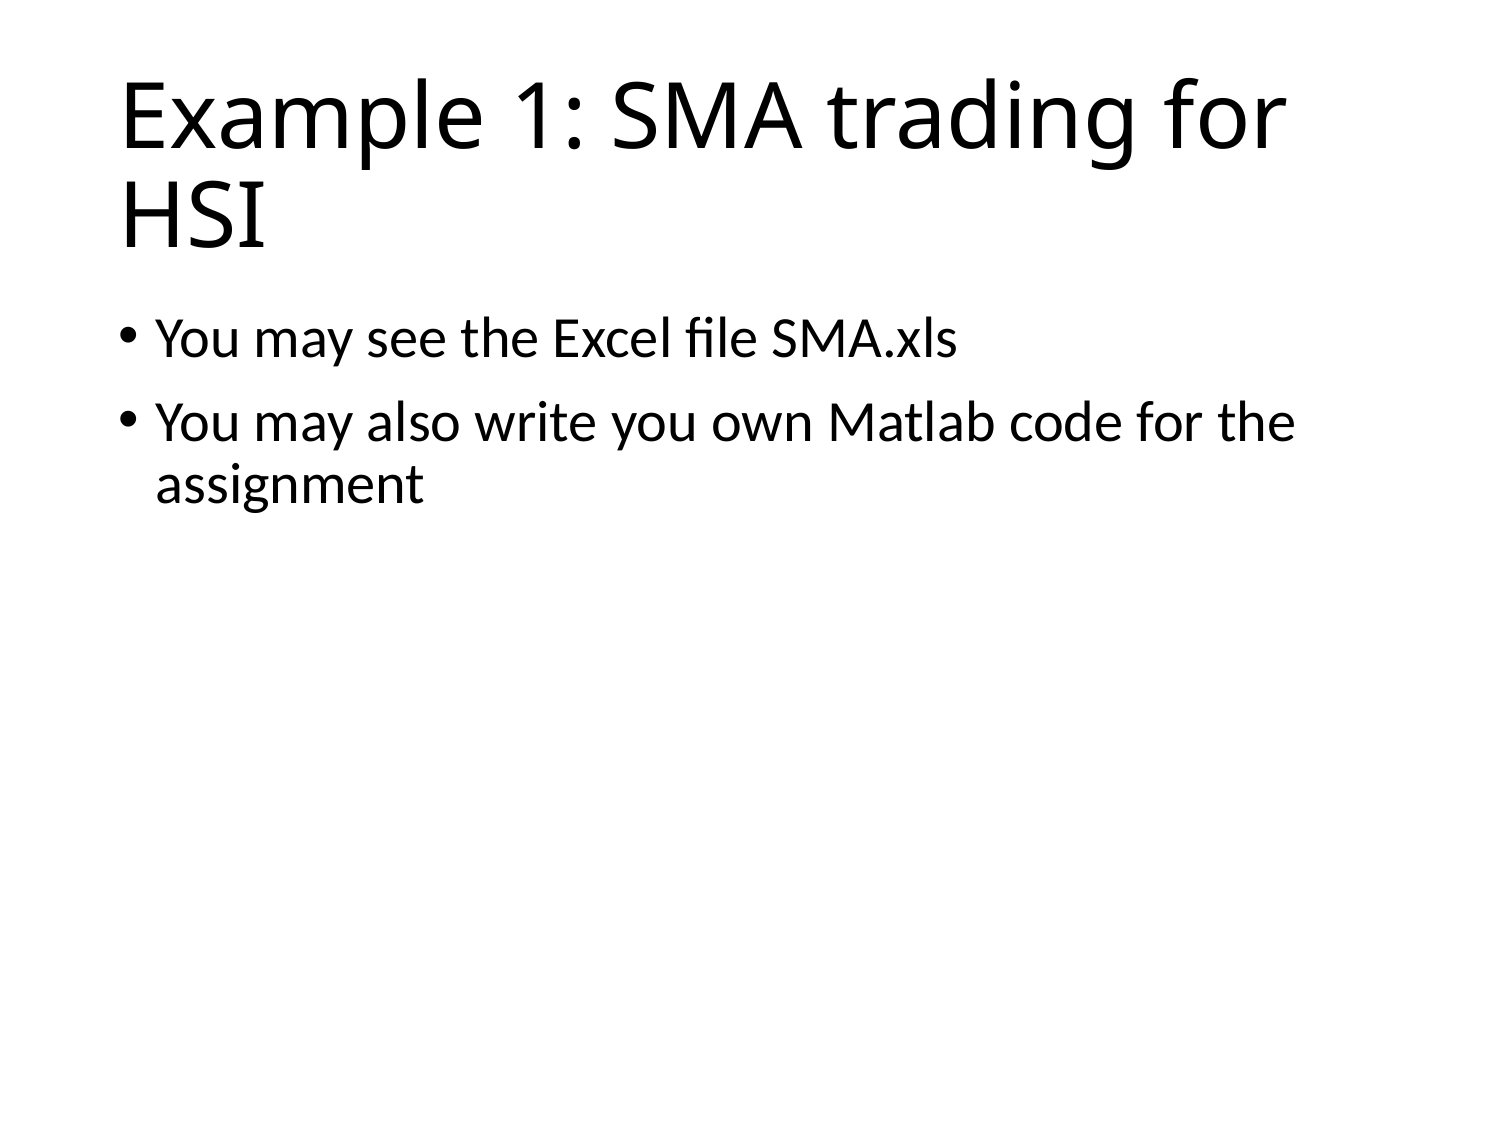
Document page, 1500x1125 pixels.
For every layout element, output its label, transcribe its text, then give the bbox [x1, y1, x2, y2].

title Example 1: SMA trading for HSI [103, 59, 1397, 278]
list You may see the Excel file SMA.xls You may also write you own Matlab code for the assignment [103, 299, 1397, 1014]
